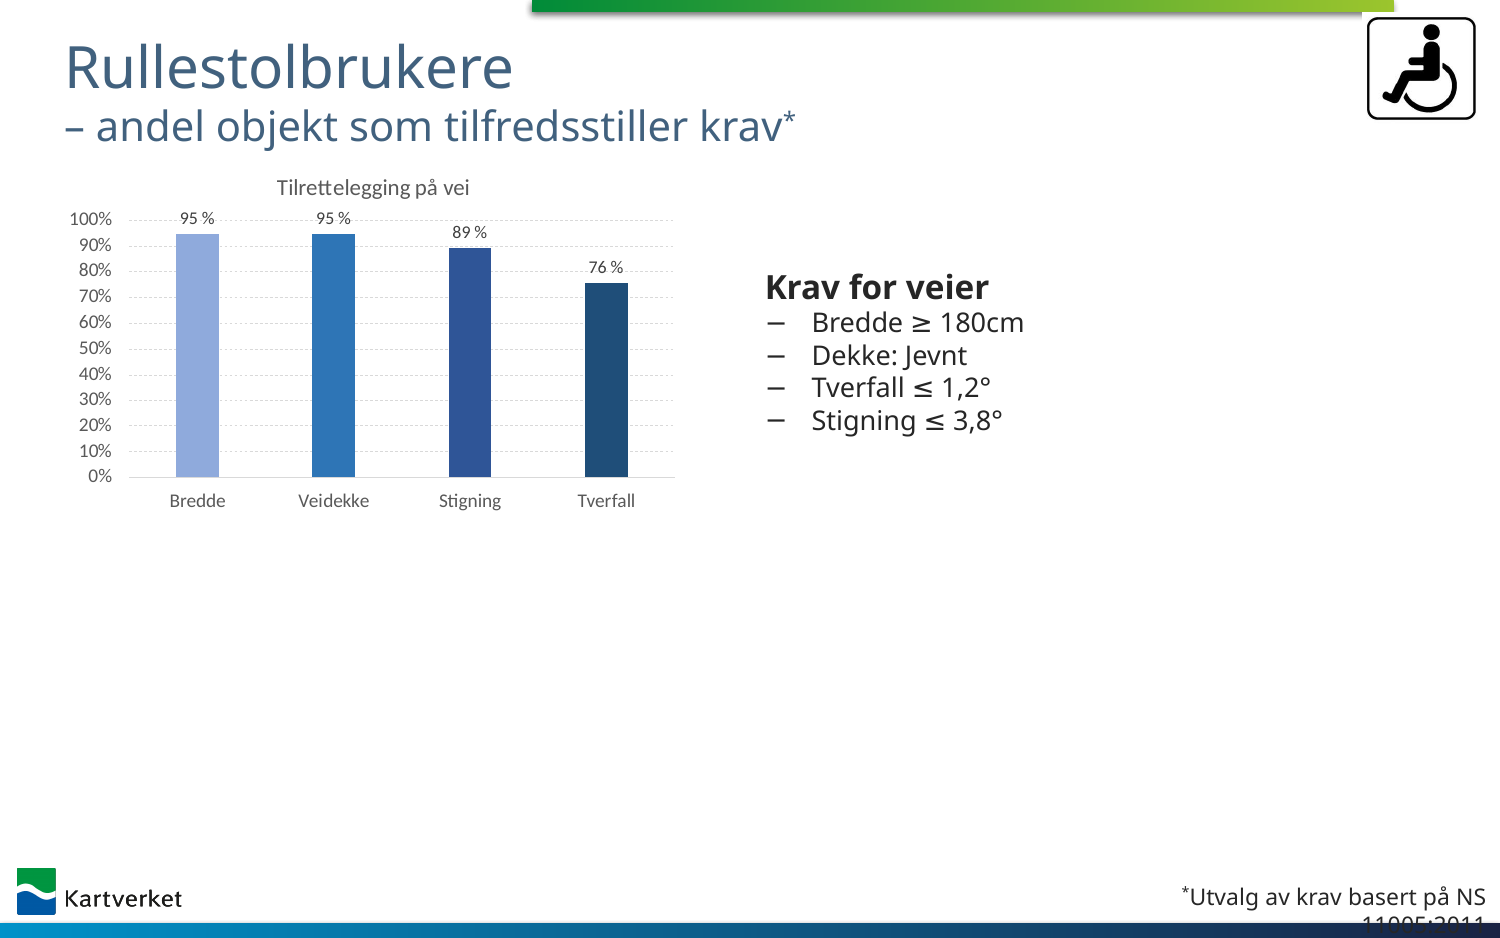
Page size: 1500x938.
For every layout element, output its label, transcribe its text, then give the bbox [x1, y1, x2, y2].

text_box Rullestolbrukere – andel objekt som tilfredsstiller krav* [49, 25, 1431, 158]
text_box Krav for veier Bredde ≥ 180cm Dekke: Jevnt Tverfall ≤ 1,2° Stigning ≤ 3,8° [750, 258, 1234, 444]
picture [62, 166, 685, 519]
text_box *Utvalg av krav basert på NS 11005:2011 [1068, 873, 1500, 938]
picture [1362, 12, 1481, 126]
